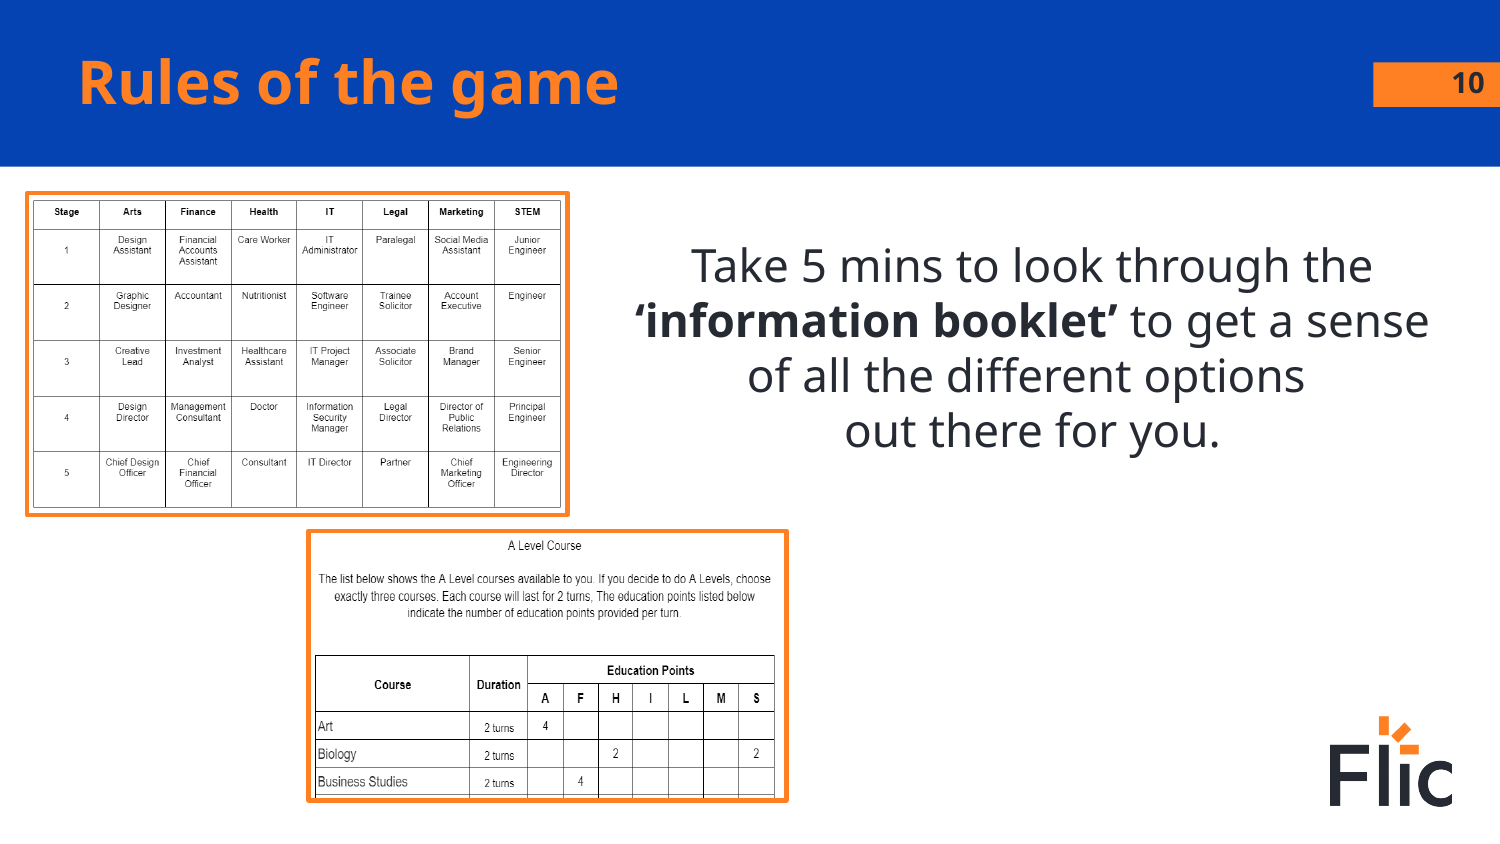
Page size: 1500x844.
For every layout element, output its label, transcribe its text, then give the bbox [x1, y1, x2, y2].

slide_number 10 [1410, 49, 1500, 115]
title Rules of the game [62, 41, 998, 127]
picture [310, 533, 785, 799]
text_box Take 5 mins to look through the ‘information booklet’ to get a sense of all the different options out there for you. [616, 237, 1449, 471]
picture [29, 194, 566, 513]
picture [1330, 716, 1452, 807]
